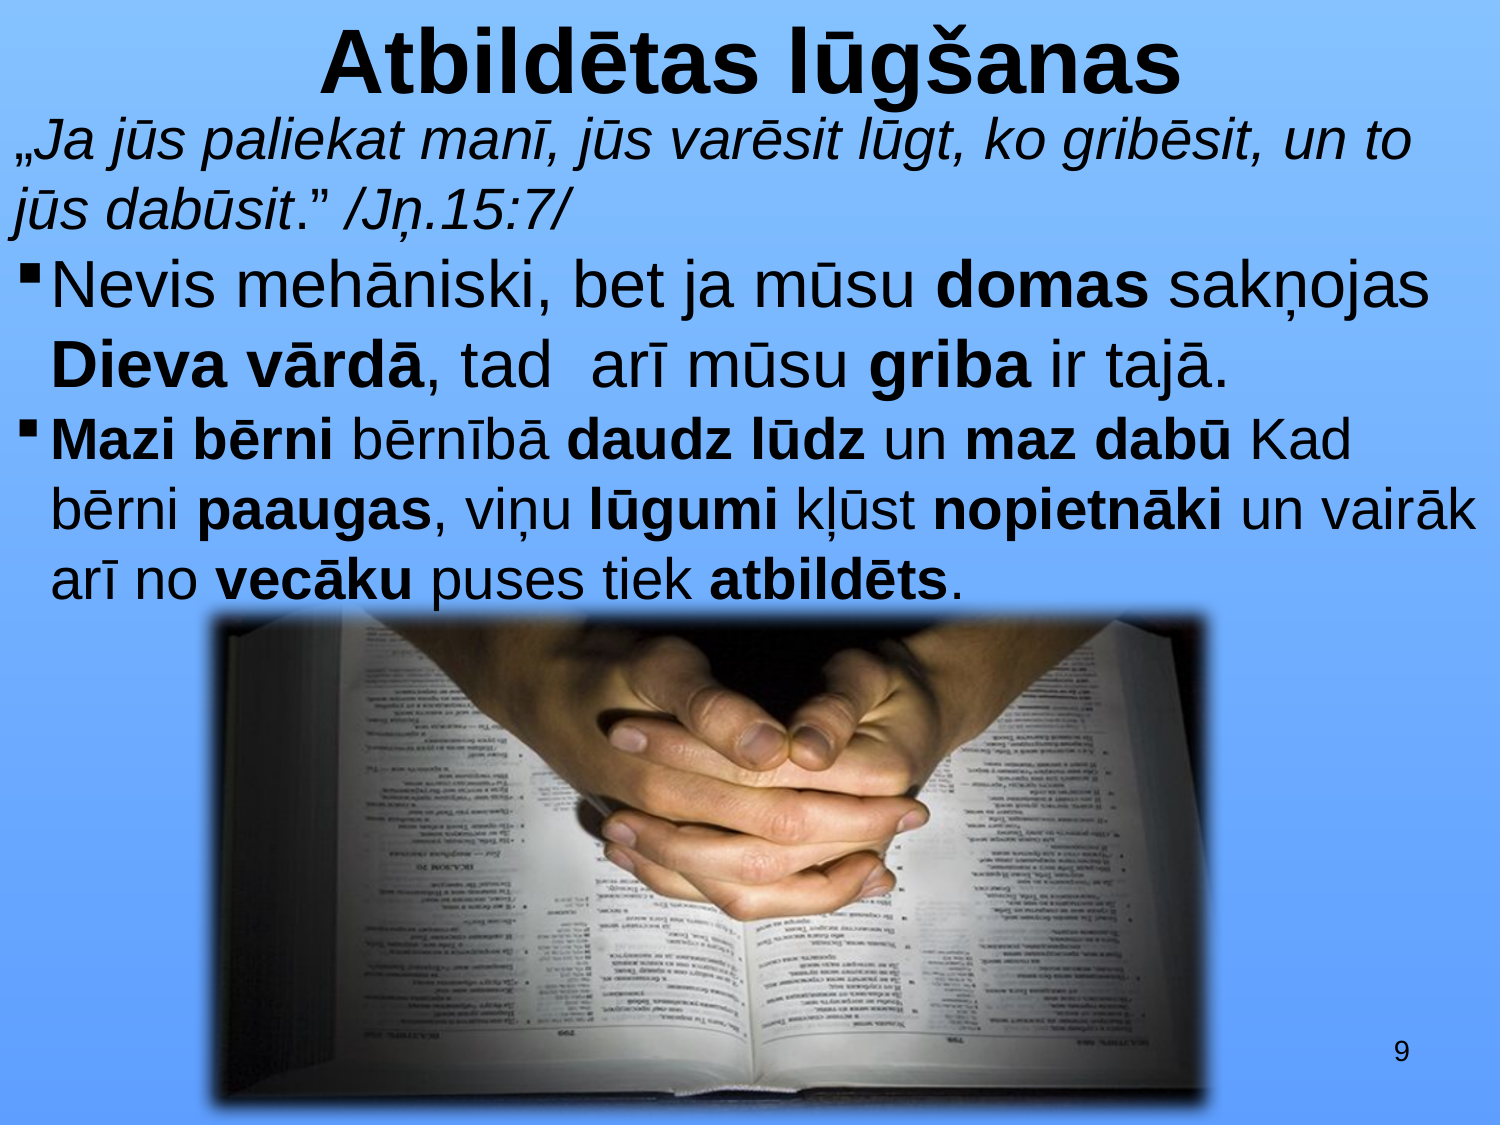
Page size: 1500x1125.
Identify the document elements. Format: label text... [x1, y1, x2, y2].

text_box „Ja jūs paliekat manī, jūs varēsit lūgt, ko gribēsit, un to jūs dabūsit.” /Jņ.15:7/ Nevis mehāniski, bet ja mūsu domas sakņojas Dieva vārdā, tad arī mūsu griba ir tajā. Mazi bērni bērnībā daudz lūdz un maz dabū Kad bērni paaugas, viņu lūgumi kļūst nopietnāki un vairāk arī no vecāku puses tiek atbildēts. [0, 93, 1500, 619]
title Atbildētas lūgšanas [76, 0, 1428, 93]
picture [194, 597, 1223, 1125]
slide_number 9 [1227, 1024, 1426, 1103]
